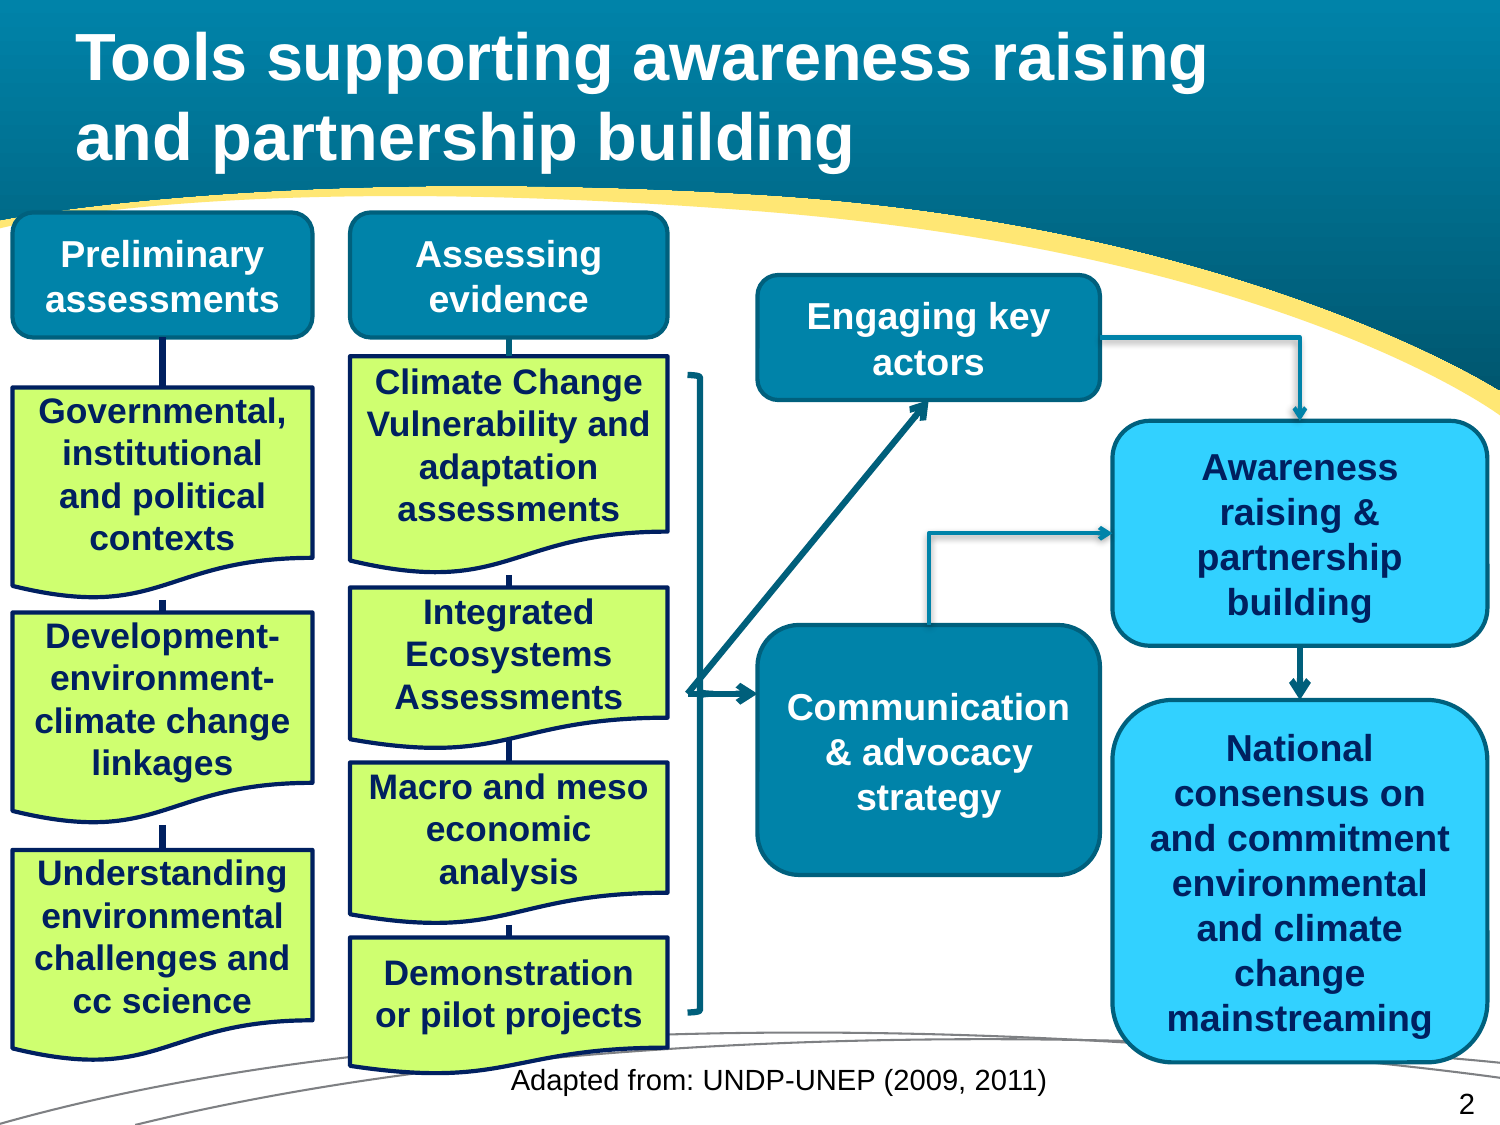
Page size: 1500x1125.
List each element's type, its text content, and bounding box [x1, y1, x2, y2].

text_box Awareness raising & partnership building [1110, 418, 1490, 648]
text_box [712, 399, 929, 694]
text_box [974, 486, 1067, 672]
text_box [1099, 337, 1301, 422]
title Tools supporting awareness raising and partnership building [74, 0, 1476, 188]
text_box Adapted from: UNDP-UNEP (2009, 2011) [412, 1054, 1063, 1104]
slide_number 2 [1124, 1084, 1476, 1113]
text_box Development-environment-climate change linkages [10, 610, 315, 825]
text_box Macro and meso economic analysis [347, 760, 670, 925]
text_box Climate Change Vulnerability and adaptation assessments [347, 354, 670, 575]
text_box Governmental, institutional and political contexts [10, 385, 315, 600]
text_box Understanding environmental challenges and cc science [10, 847, 315, 1062]
text_box Integrated Ecosystems Assessments [347, 585, 504, 750]
text_box [687, 374, 701, 688]
text_box National consensus on and commitment environmental and climate change mainstreaming [1110, 697, 1490, 1065]
text_box Communication & advocacy strategy [755, 622, 1103, 878]
text_box Preliminary assessments [10, 210, 315, 340]
text_box Assessing evidence [347, 210, 670, 340]
text_box Demonstration or pilot projects [347, 935, 670, 1075]
text_box [695, 684, 701, 691]
text_box [687, 695, 701, 1014]
text_box Engaging key actors [755, 272, 1103, 403]
text_box Integrated Ecosystems Assessments [514, 585, 670, 740]
